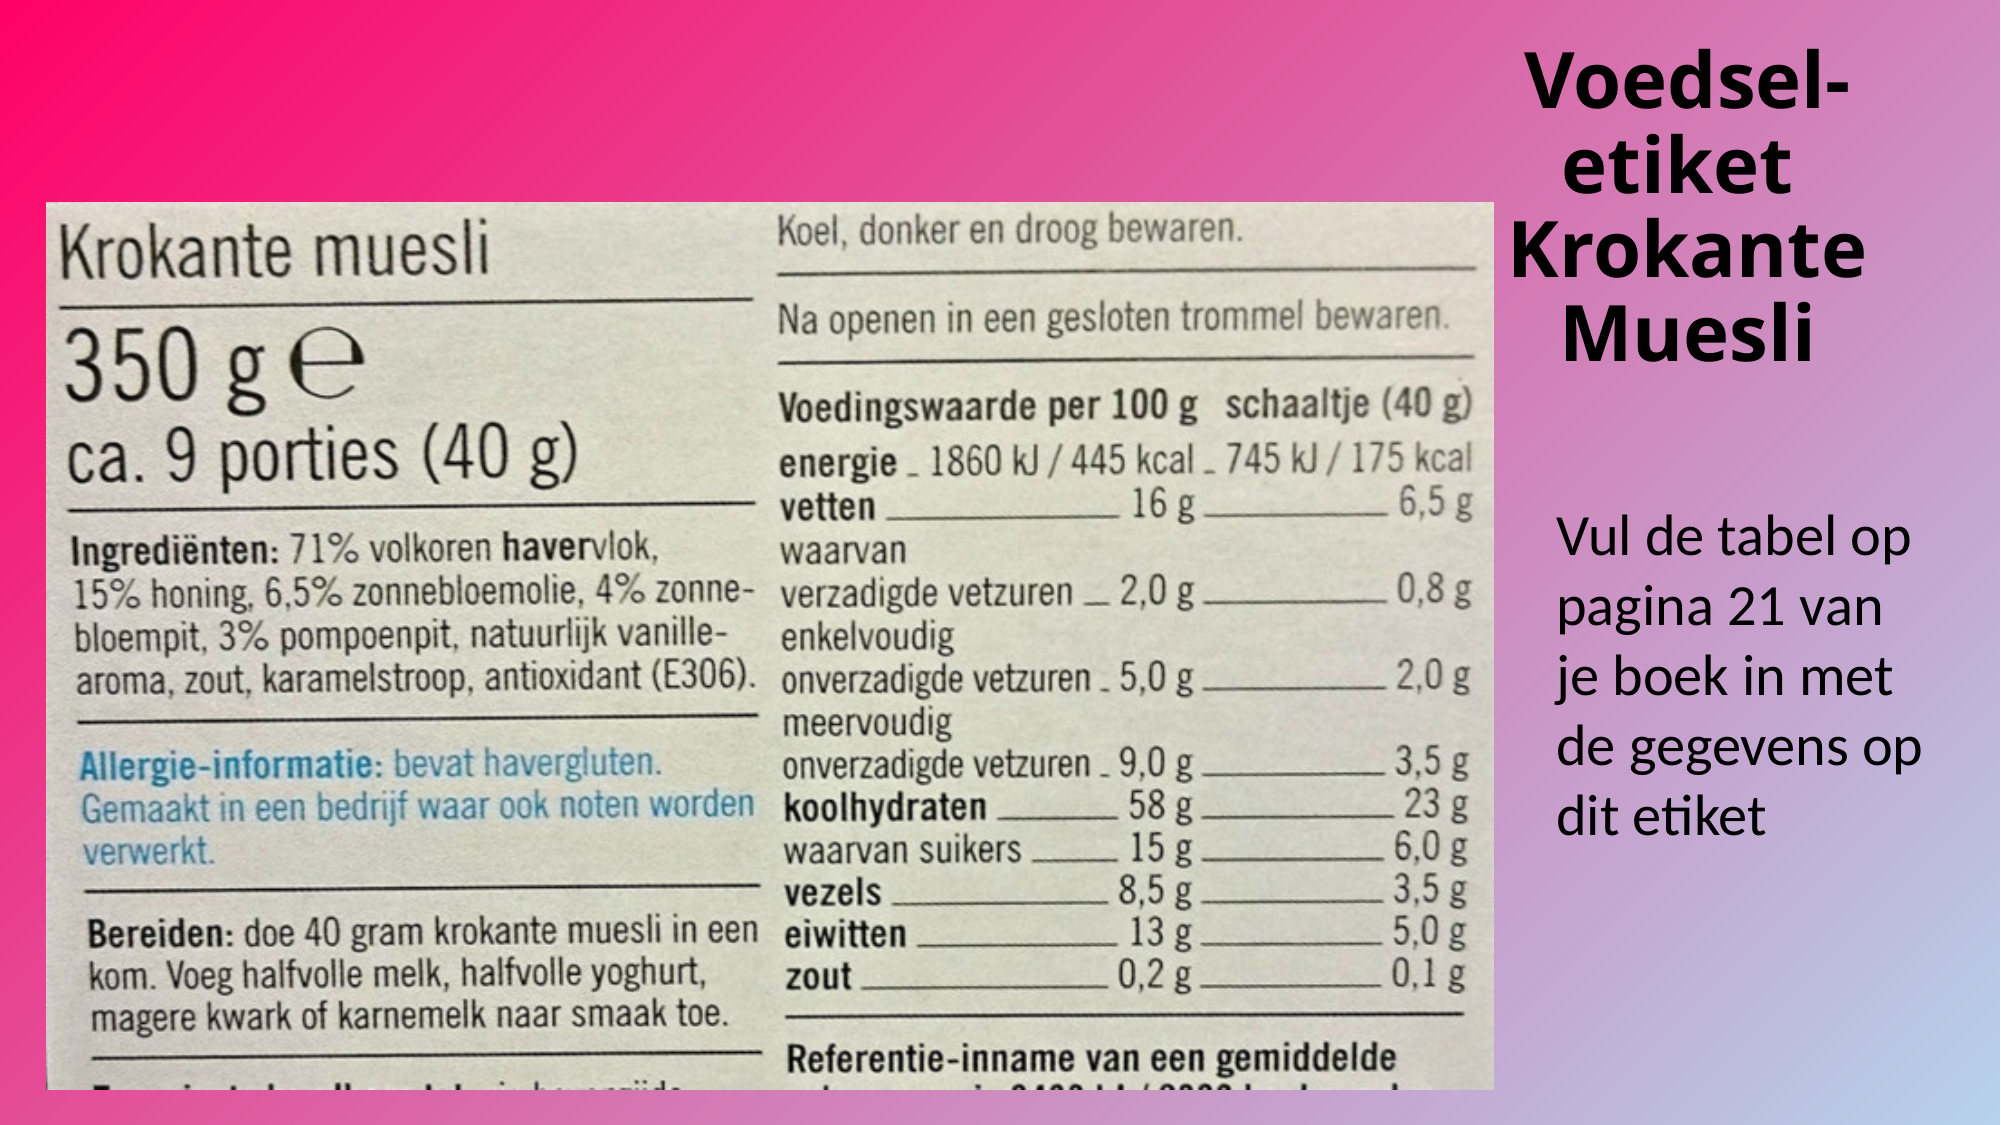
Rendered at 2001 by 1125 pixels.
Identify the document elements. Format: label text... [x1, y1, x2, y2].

picture [46, 202, 1494, 1090]
title Voedsel-etiket Krokante Muesli [1396, 33, 1979, 387]
text_box Vul de tabel op pagina 21 van je boek in met de gegevens op dit etiket [1541, 490, 1953, 855]
